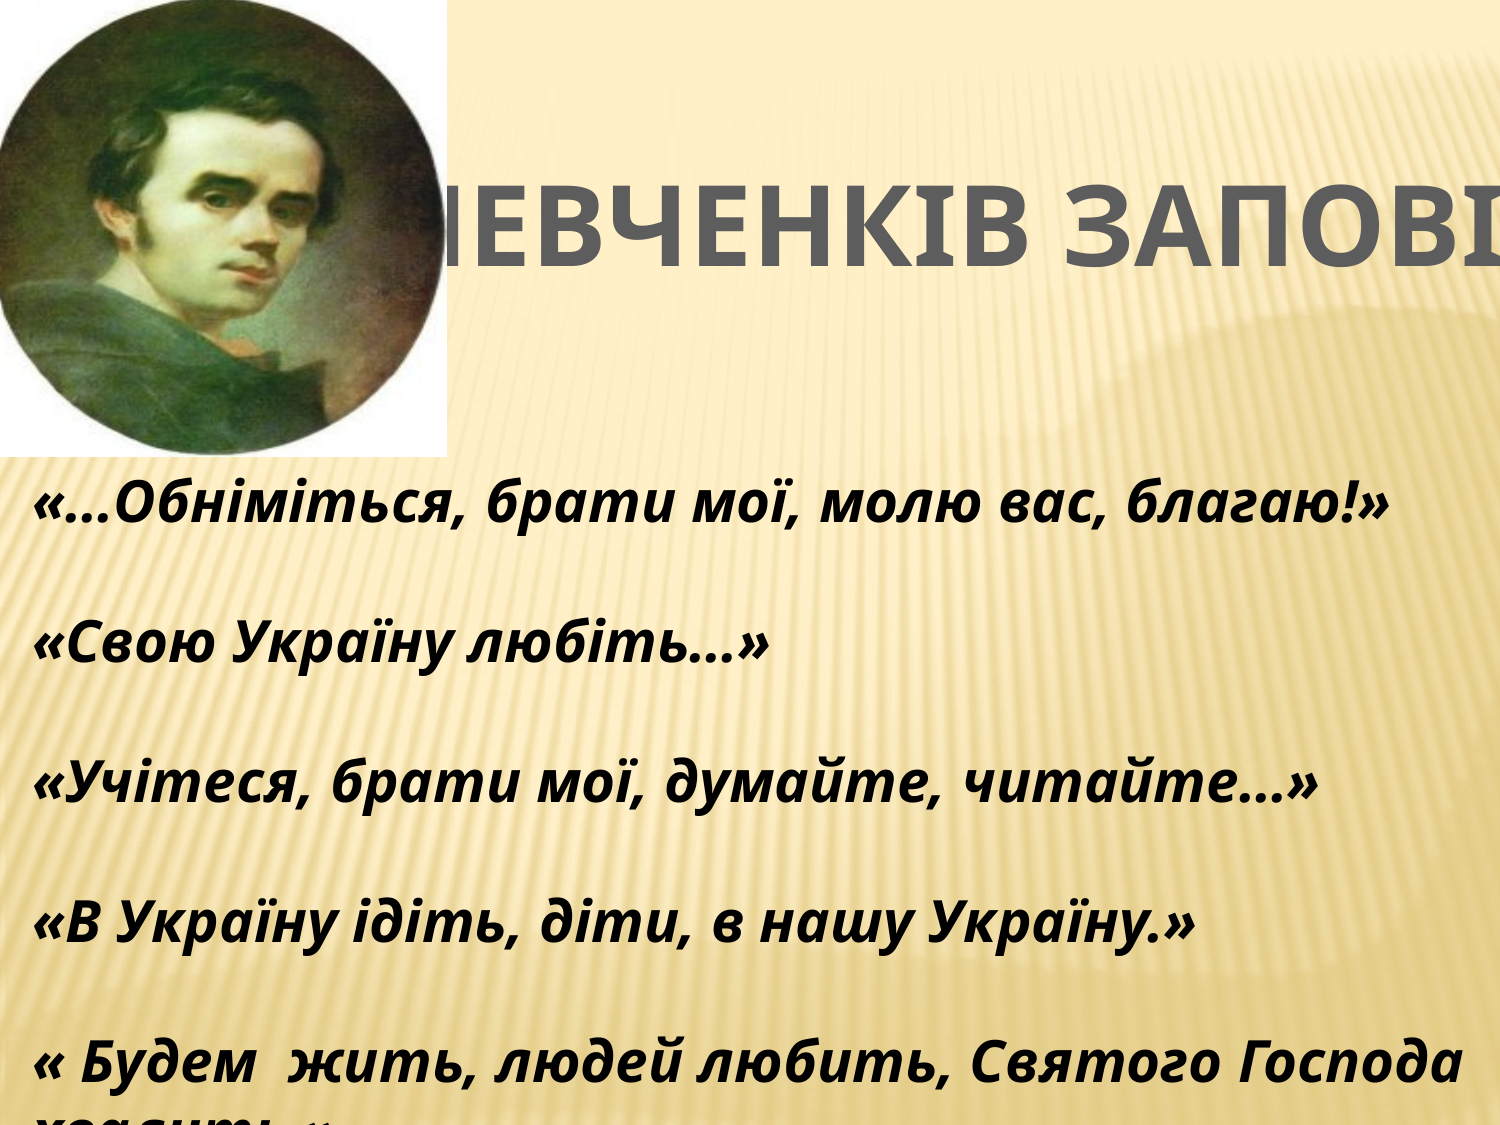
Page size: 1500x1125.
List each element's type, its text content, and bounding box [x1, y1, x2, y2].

text_box ШЕВЧЕНКІВ ЗАПОВІТ [455, 146, 1500, 297]
text_box «…Обніміться, брати мої, молю вас, благаю!» «Свою Україну любіть…» «Учітеся, брати мої, думайте, читайте…» «В Україну ідіть, діти, в нашу Україну.» « Будем жить, людей любить, Святого Господа хвалить.» [17, 456, 1500, 1125]
picture [0, 0, 448, 458]
